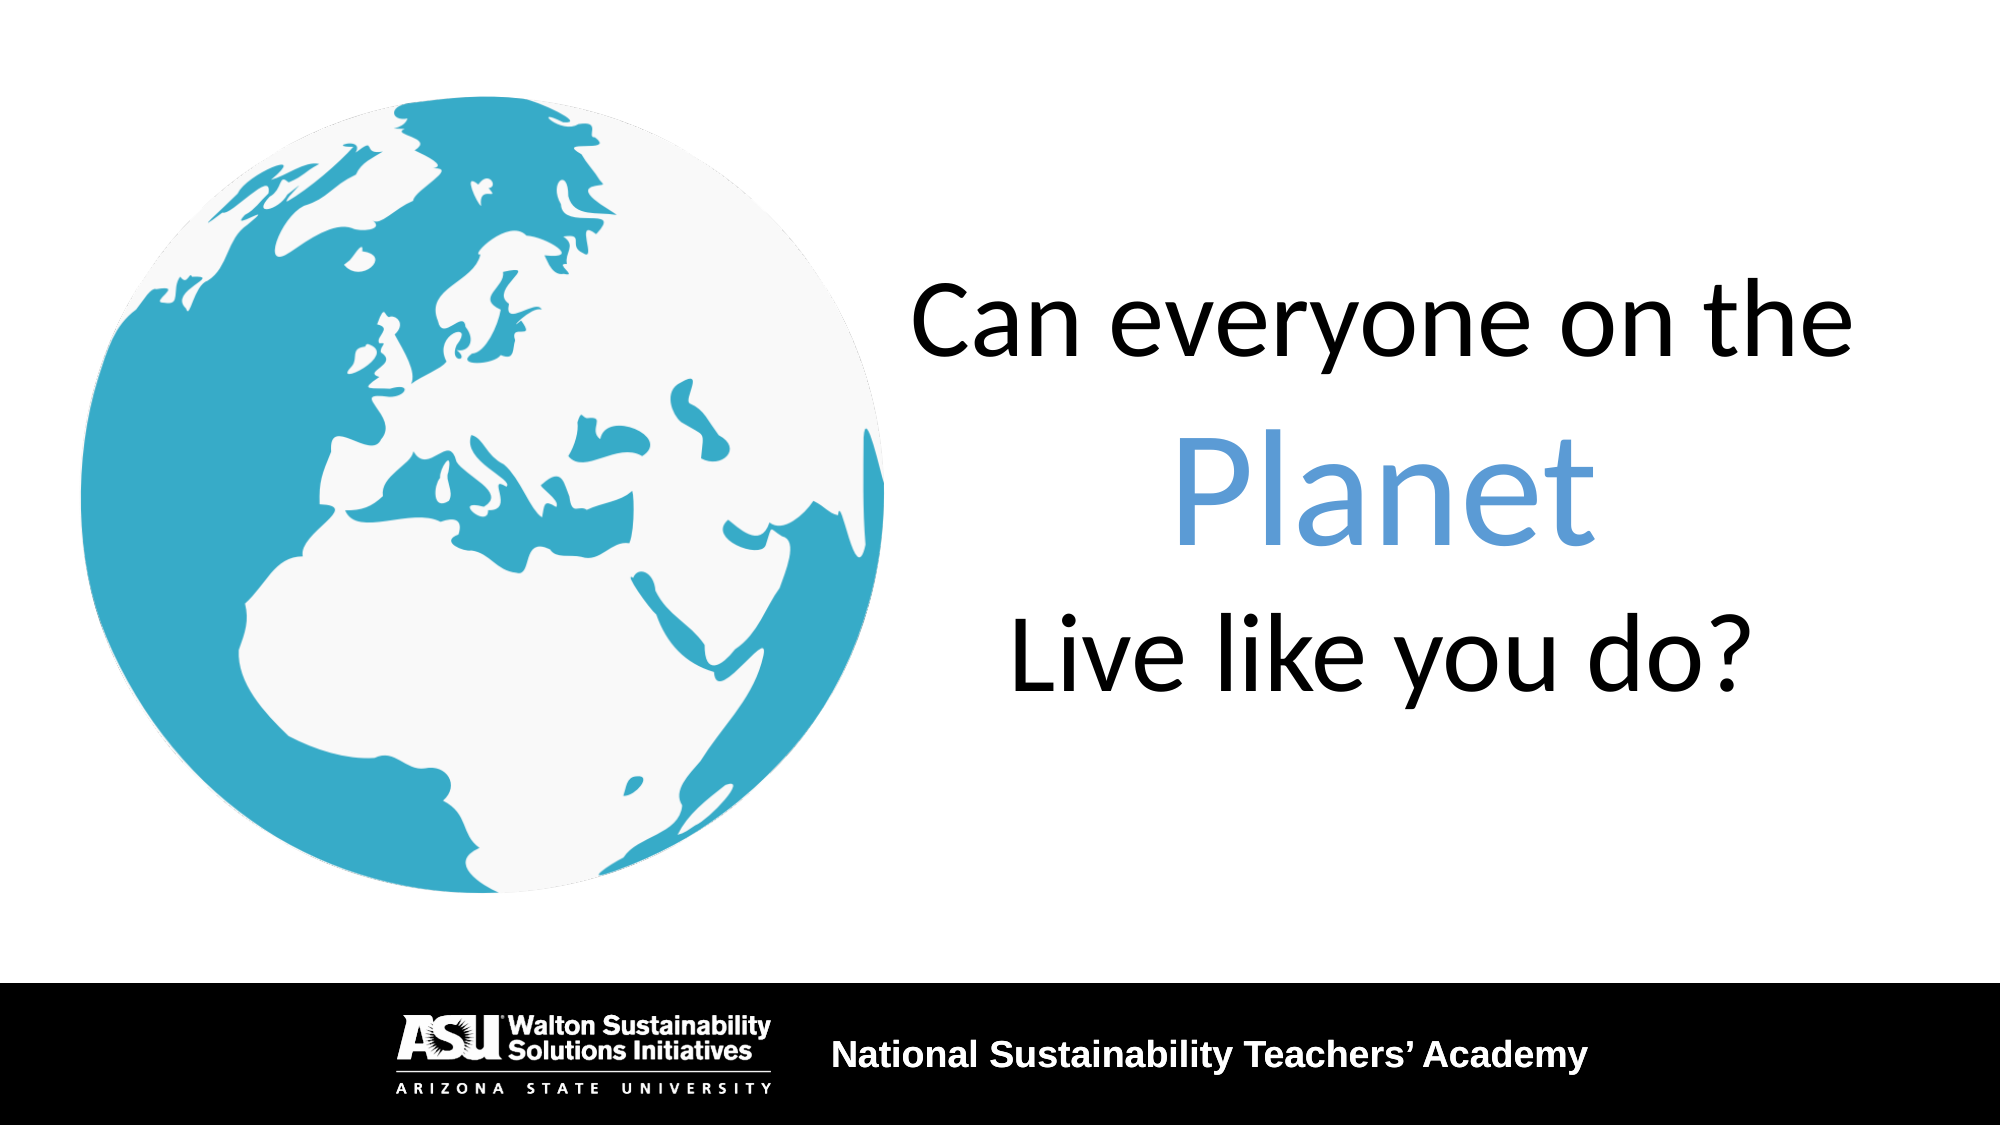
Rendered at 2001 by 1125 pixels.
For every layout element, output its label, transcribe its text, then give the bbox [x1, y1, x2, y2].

text_box Can everyone on the Planet Live like you do? [885, 236, 2000, 722]
picture [79, 96, 885, 894]
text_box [396, 1014, 1604, 1094]
